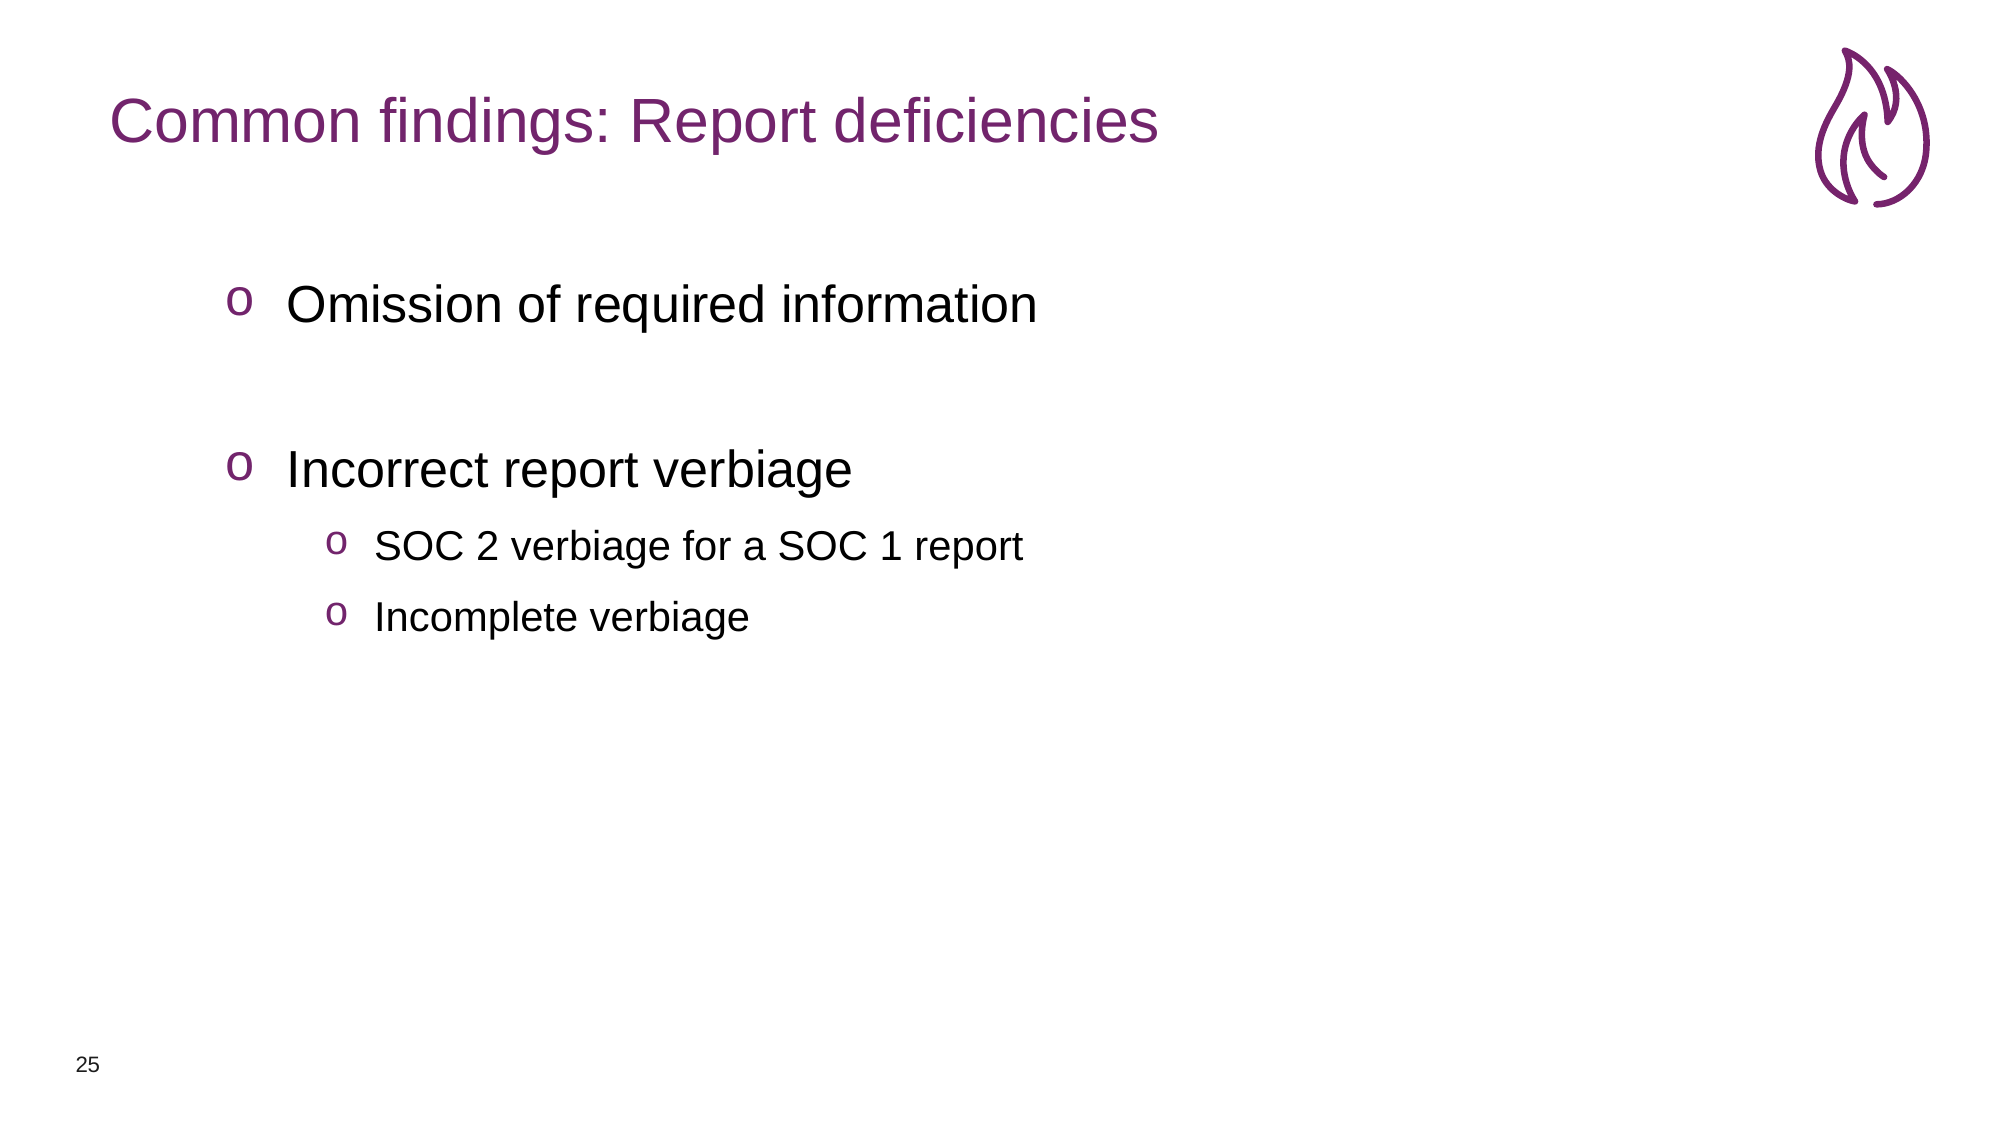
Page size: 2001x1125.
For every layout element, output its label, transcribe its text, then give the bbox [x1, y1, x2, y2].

picture [1814, 46, 1931, 208]
list Omission of required information Incorrect report verbiage SOC 2 verbiage for a SOC 1 report Incomplete verbiage [109, 262, 1810, 996]
title Common findings: Report deficiencies [109, 80, 1810, 210]
